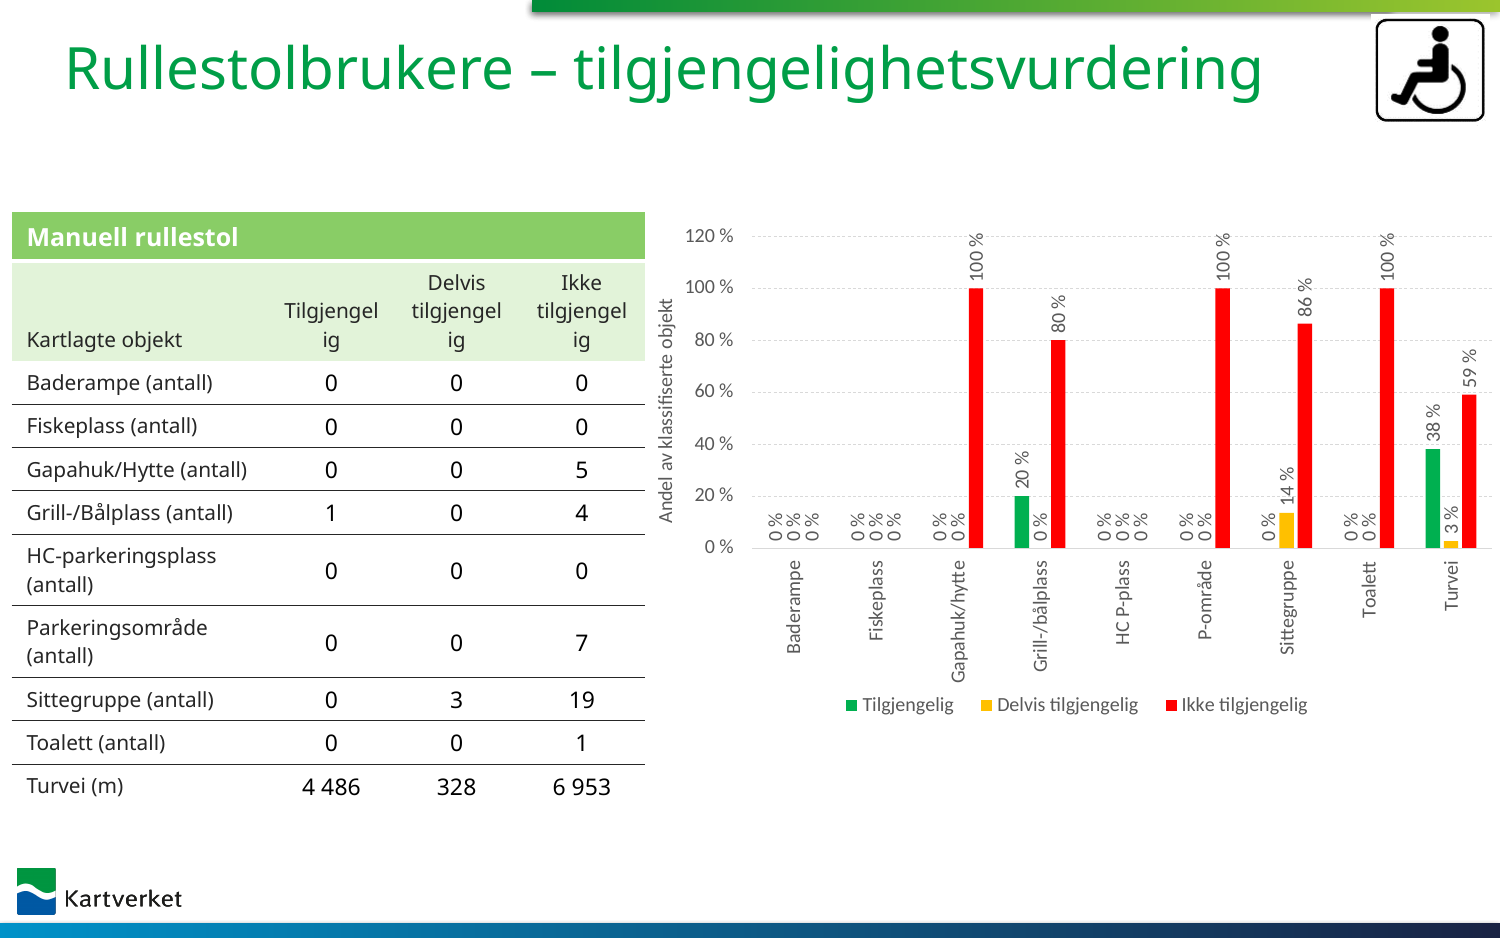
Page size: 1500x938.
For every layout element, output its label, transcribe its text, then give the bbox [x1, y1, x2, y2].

table_header Manuell rullestol [12, 212, 645, 259]
table_cell 0 [269, 448, 394, 490]
table_cell 7 [519, 606, 638, 677]
table_cell Turvei (m) [12, 765, 269, 807]
table_cell 0 [519, 361, 638, 404]
table_cell 0 [394, 361, 519, 404]
table_cell Sittegruppe (antall) [12, 678, 269, 720]
table_cell HC-parkeringsplass (antall) [12, 535, 269, 605]
table_cell 328 [394, 765, 519, 807]
table_cell 0 [394, 405, 519, 447]
table_cell Kartlagte objekt [12, 263, 269, 361]
table_cell 1 [519, 721, 645, 764]
table_cell 5 [519, 448, 638, 490]
table_cell 0 [394, 491, 519, 534]
table_cell Baderampe (antall) [12, 361, 269, 404]
table_cell 0 [269, 678, 394, 720]
table_cell 6 953 [519, 765, 645, 807]
table_cell Tilgjengelig [269, 263, 394, 361]
table_cell 0 [269, 721, 394, 764]
table_cell 0 [394, 535, 519, 605]
table_cell 0 [269, 606, 394, 677]
table_cell Grill-/Bålplass (antall) [12, 491, 269, 534]
text_box Rullestolbrukere – tilgjengelighetsvurdering [49, 12, 1372, 109]
picture [1371, 13, 1491, 127]
table_cell Gapahuk/Hytte (antall) [12, 448, 269, 490]
table_cell 0 [269, 361, 394, 404]
table_cell 0 [394, 721, 519, 764]
table_cell 0 [519, 405, 638, 447]
table_cell 19 [519, 678, 638, 720]
table_cell 0 [269, 535, 394, 605]
table_cell 4 [519, 491, 638, 534]
table_cell 0 [519, 535, 638, 605]
table_cell 0 [394, 448, 519, 490]
table_cell Ikke tilgjengelig [519, 263, 638, 361]
table_cell 0 [394, 606, 519, 677]
table_cell 3 [394, 678, 519, 720]
table_cell Fiskeplass (antall) [12, 405, 269, 447]
table_cell Parkeringsområde (antall) [12, 606, 269, 677]
table_cell 1 [269, 491, 394, 534]
table_cell Delvis tilgjengelig [394, 263, 519, 361]
table_cell 4 486 [269, 765, 394, 807]
table_cell 0 [269, 405, 394, 447]
table_cell Toalett (antall) [12, 721, 269, 764]
picture [643, 218, 1500, 728]
